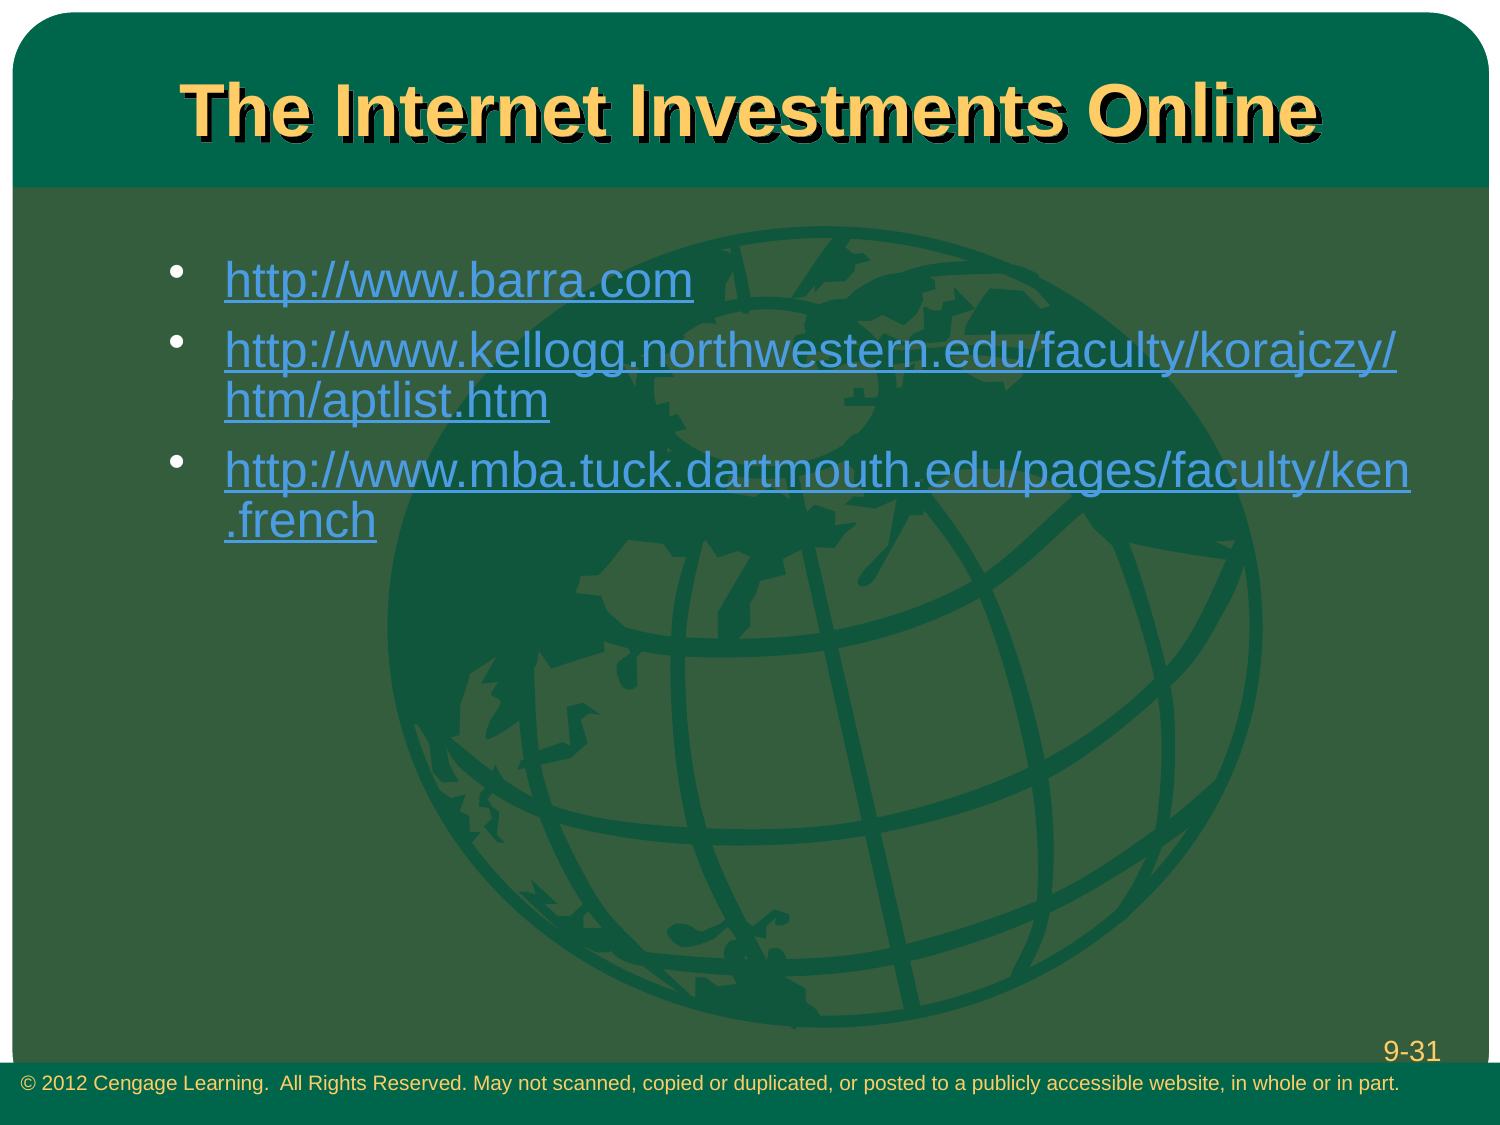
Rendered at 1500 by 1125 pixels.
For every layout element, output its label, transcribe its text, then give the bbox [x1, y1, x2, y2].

footer © 2012 Cengage Learning. All Rights Reserved. May not scanned, copied or duplicated, or posted to a publicly accessible website, in whole or in part. [0, 1062, 1500, 1125]
slide_number 9-31 [1325, 1025, 1500, 1062]
list http://www.barra.com http://www.kellogg.northwestern.edu/faculty/korajczy/htm/aptlist.htm http://www.mba.tuck.dartmouth.edu/pages/faculty/ken.french [153, 239, 1430, 636]
title The Internet Investments Online [75, 37, 1425, 193]
